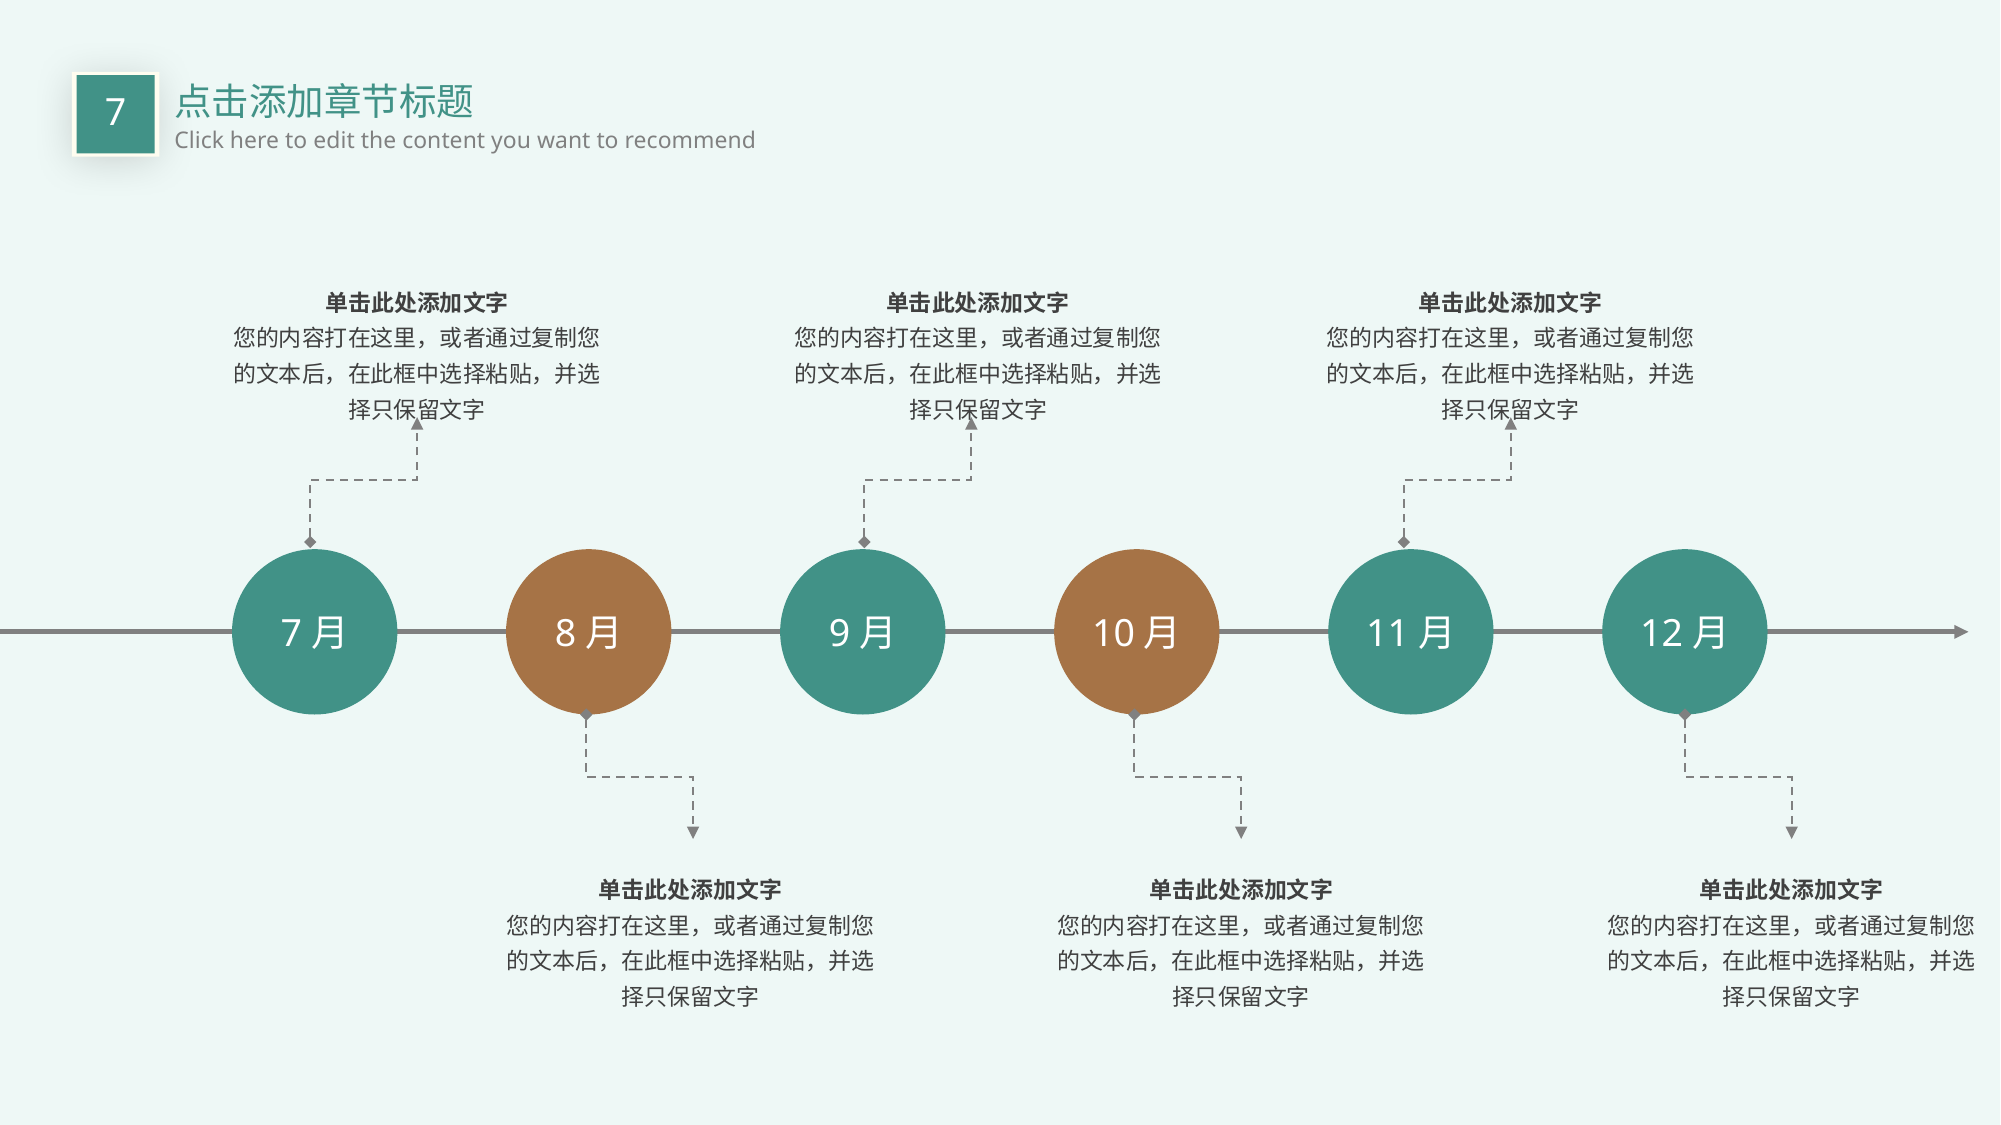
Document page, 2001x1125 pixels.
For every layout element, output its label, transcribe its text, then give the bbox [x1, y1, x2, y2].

text_box 8月 [505, 632, 673, 716]
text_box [855, 425, 981, 534]
text_box 单击此处添加文字 您的内容打在这里，或者通过复制您的文本后，在此框中选择粘贴，并选择只保留文字 [768, 272, 1188, 431]
text_box 单击此处添加文字 您的内容打在这里，或者通过复制您的文本后，在此框中选择粘贴，并选择只保留文字 [207, 272, 627, 431]
text_box 单击此处添加文字 您的内容打在这里，或者通过复制您的文本后，在此框中选择粘贴，并选择只保留文字 [1581, 859, 2000, 1018]
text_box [1394, 425, 1520, 534]
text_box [1125, 723, 1250, 831]
text_box 7月 [230, 632, 399, 716]
text_box 12月 [1601, 548, 1769, 631]
text_box 11月 [1327, 548, 1495, 631]
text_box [301, 425, 427, 534]
text_box 10月 [1053, 548, 1221, 631]
text_box 9月 [779, 548, 947, 631]
list Click here to edit the content you want to recommend [159, 121, 1454, 172]
text_box 8月 [505, 548, 673, 631]
list 点击添加章节标题 [159, 75, 1454, 121]
text_box 7月 [231, 548, 399, 631]
text_box 单击此处添加文字 您的内容打在这里，或者通过复制您的文本后，在此框中选择粘贴，并选择只保留文字 [1031, 859, 1451, 1018]
text_box 10月 [1053, 632, 1221, 716]
text_box 9月 [779, 632, 947, 716]
text_box 11月 [1327, 632, 1495, 716]
text_box 12月 [1601, 632, 1769, 716]
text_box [1676, 723, 1801, 831]
text_box 单击此处添加文字 您的内容打在这里，或者通过复制您的文本后，在此框中选择粘贴，并选择只保留文字 [480, 859, 901, 1018]
text_box 单击此处添加文字 您的内容打在这里，或者通过复制您的文本后，在此框中选择粘贴，并选择只保留文字 [1301, 272, 1721, 431]
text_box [577, 723, 702, 831]
